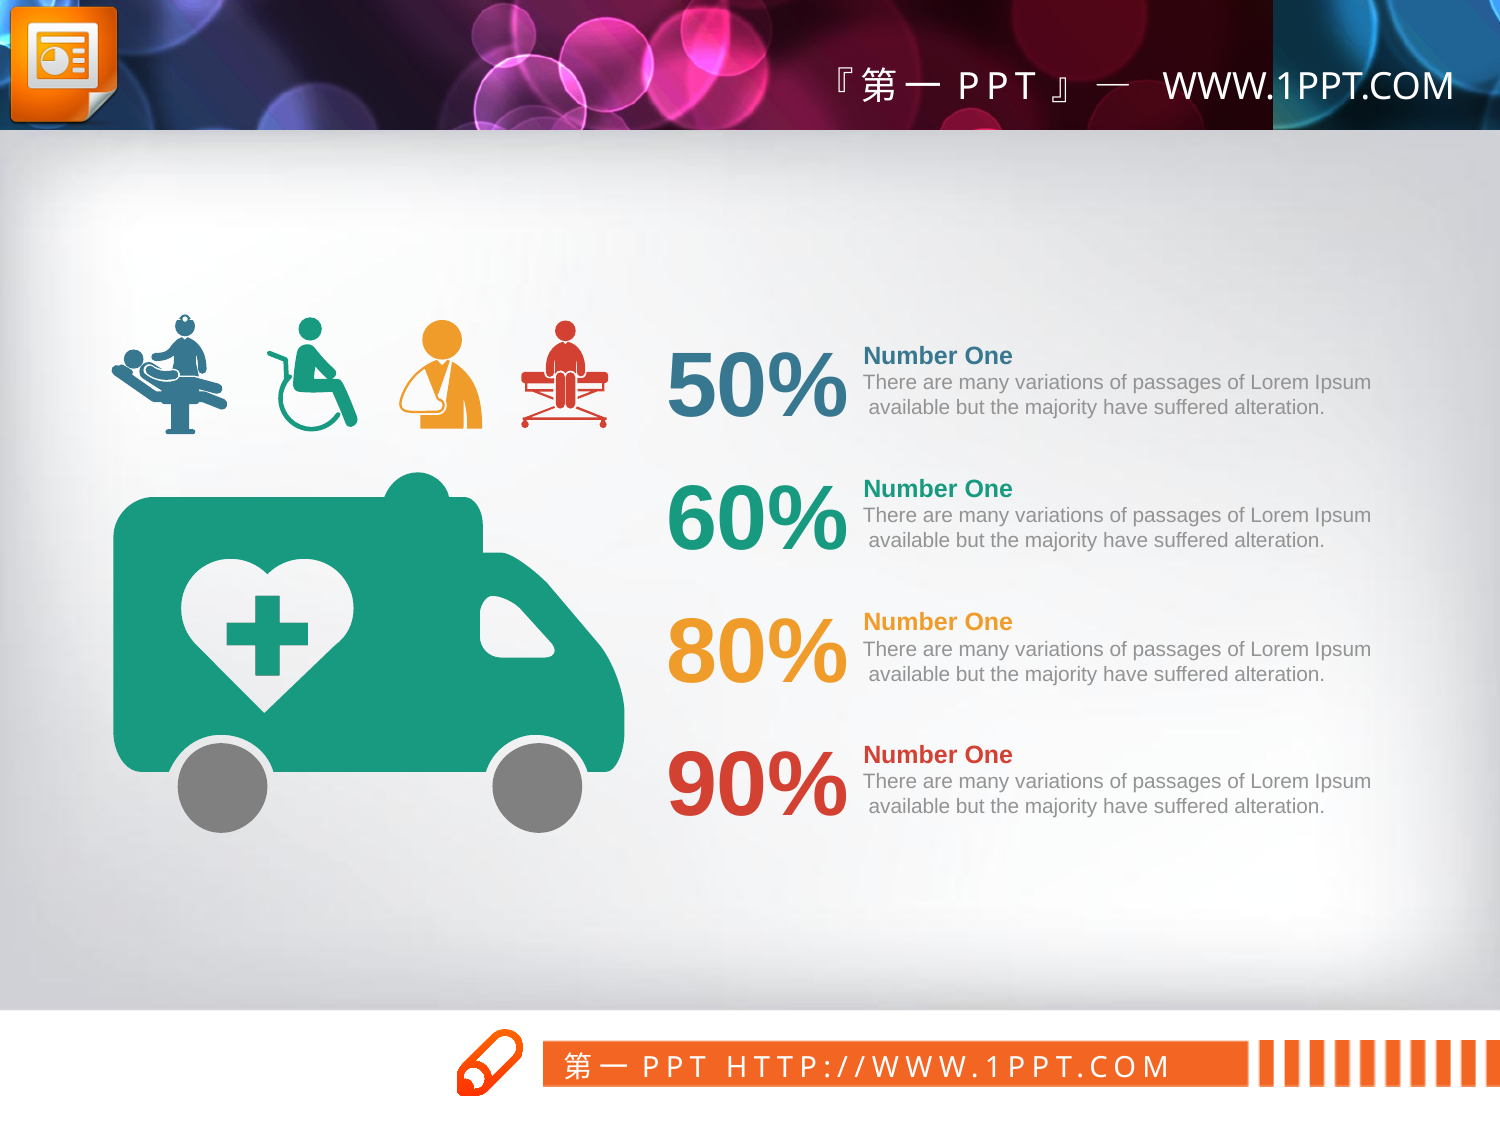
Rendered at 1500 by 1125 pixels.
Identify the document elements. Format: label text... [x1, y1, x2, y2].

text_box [110, 314, 229, 435]
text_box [266, 317, 360, 432]
text_box 50% [665, 324, 850, 435]
text_box 60% [665, 457, 850, 568]
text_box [862, 605, 1393, 686]
text_box 80% [665, 590, 850, 701]
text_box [398, 319, 483, 430]
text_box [862, 738, 1393, 819]
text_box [862, 339, 1393, 420]
text_box 90% [665, 724, 850, 835]
picture [543, 1040, 1500, 1087]
picture [0, 0, 1500, 1012]
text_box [862, 472, 1393, 553]
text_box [520, 320, 609, 429]
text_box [113, 472, 625, 834]
